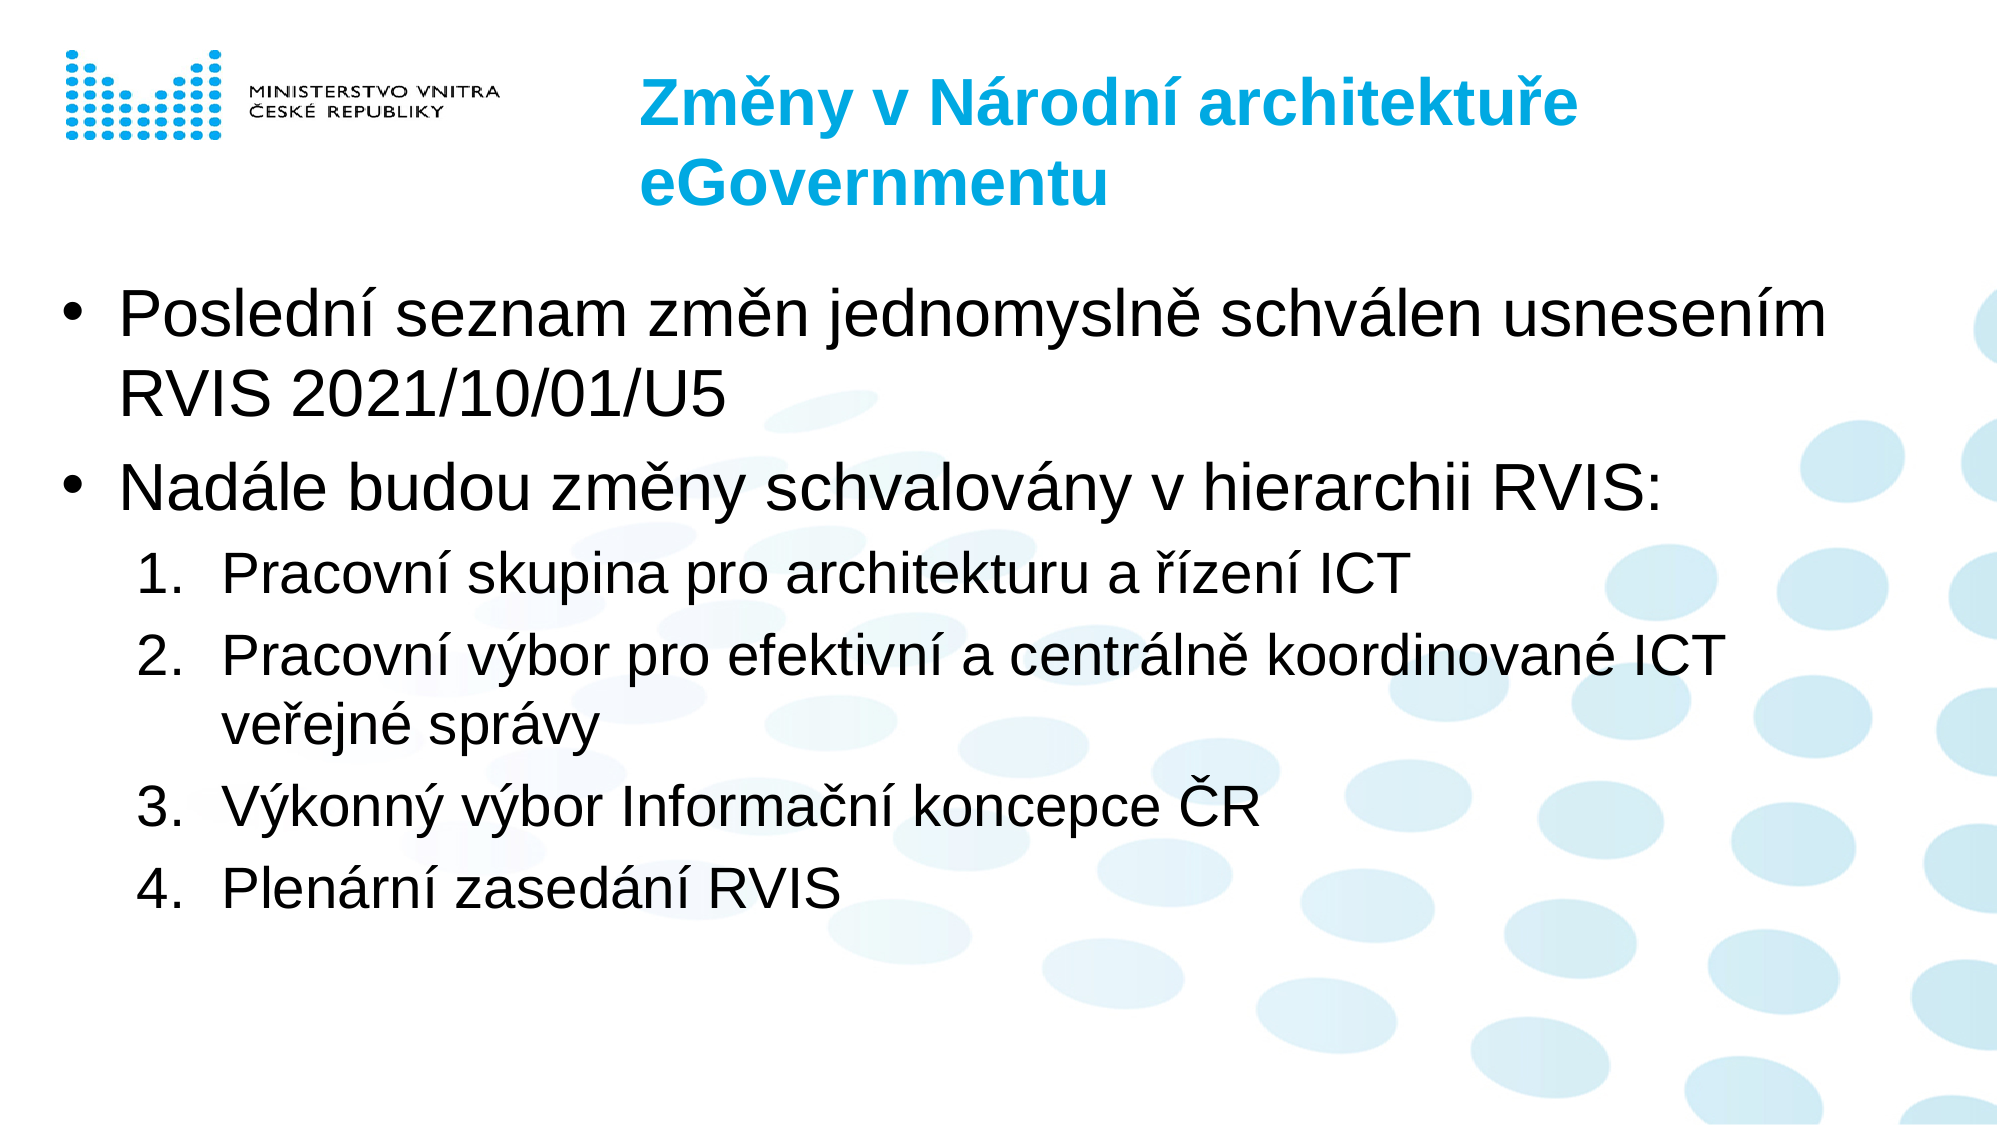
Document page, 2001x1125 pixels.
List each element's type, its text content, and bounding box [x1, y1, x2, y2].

list Poslední seznam změn jednomyslně schválen usnesením RVIS 2021/10/01/U5 Nadále budou změny schvalovány v hierarchii RVIS: Pracovní skupina pro architekturu a řízení ICT Pracovní výbor pro efektivní a centrálně koordinované ICT veřejné správy Výkonný výbor Informační koncepce ČR Plenární zasedání RVIS [46, 262, 1900, 1005]
picture [0, 0, 2000, 1125]
title Změny v Národní architektuře eGovernmentu [624, 45, 1900, 233]
